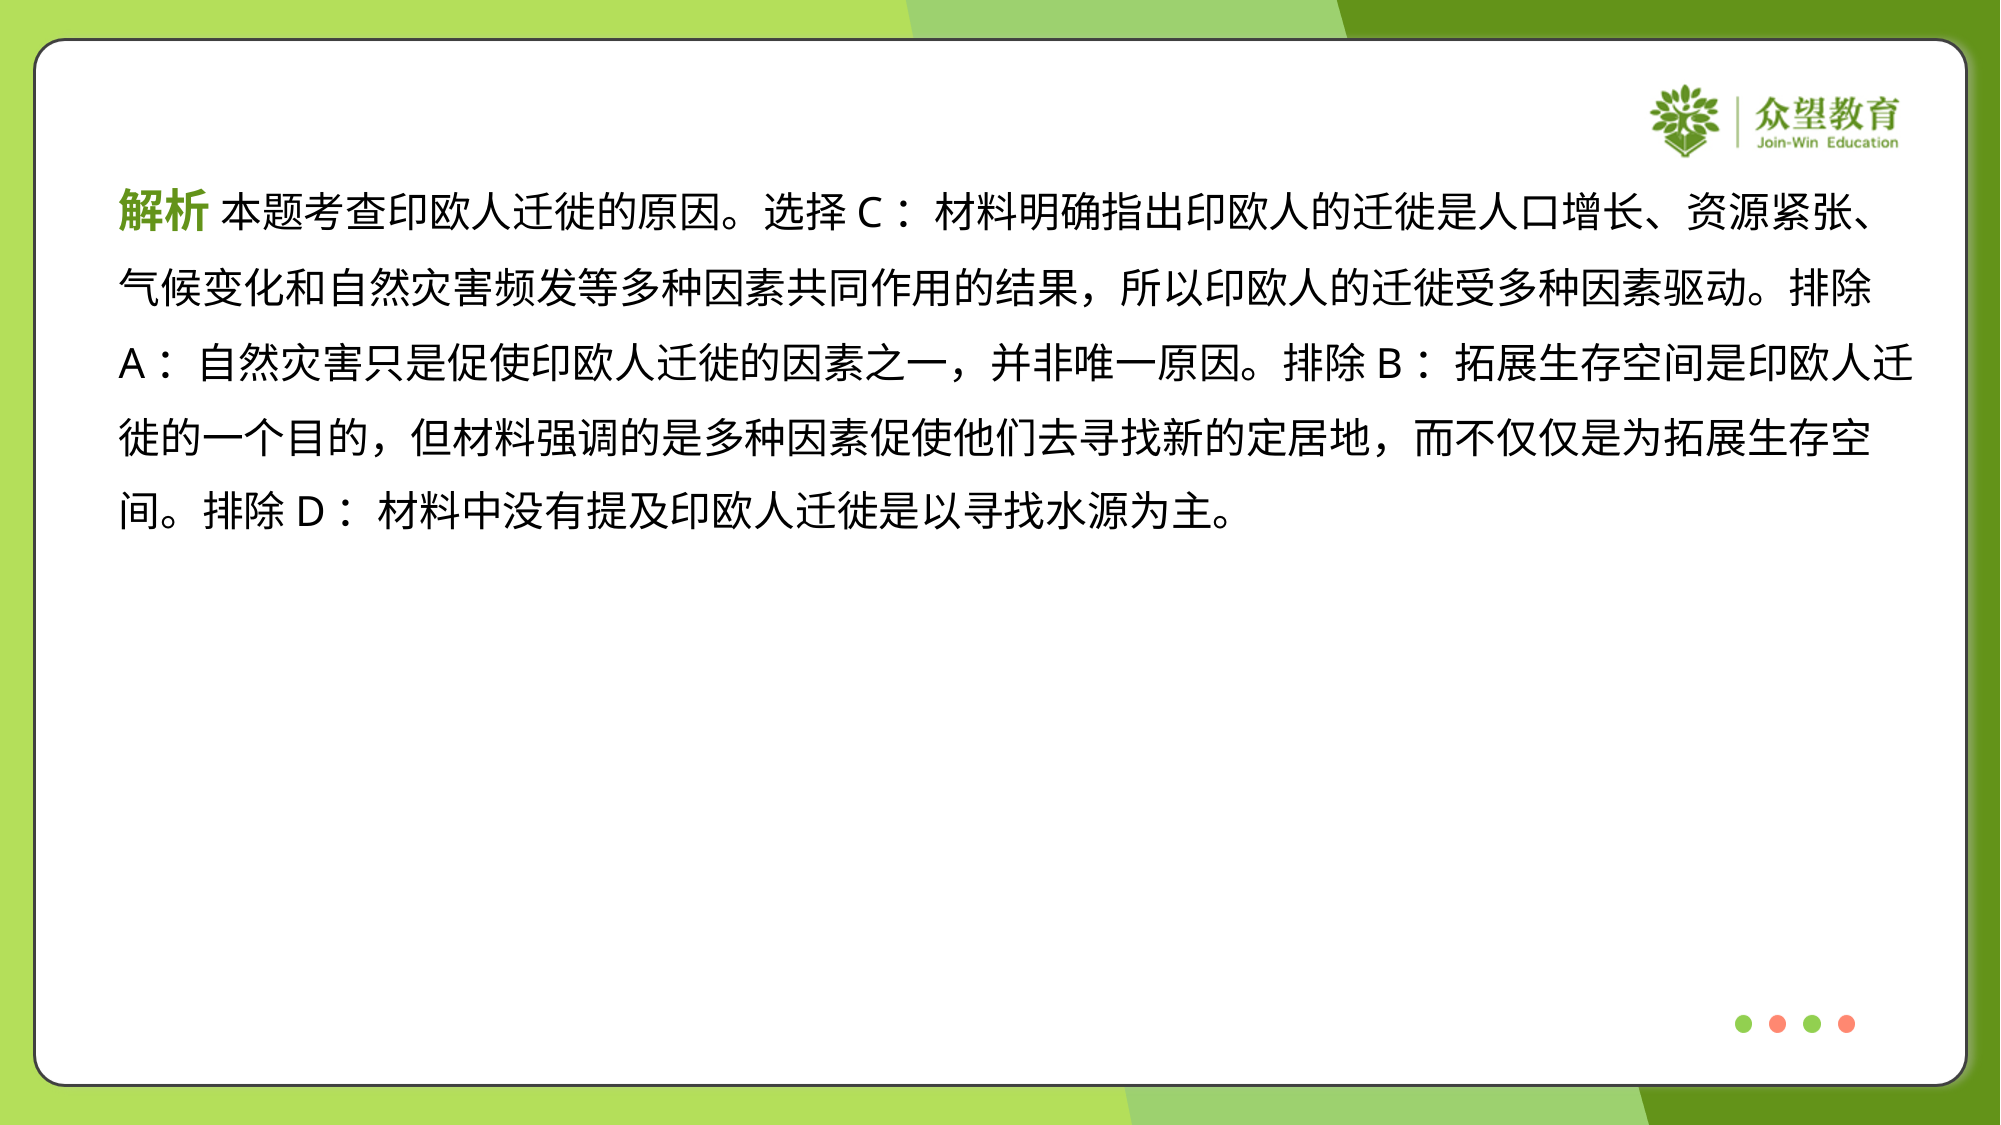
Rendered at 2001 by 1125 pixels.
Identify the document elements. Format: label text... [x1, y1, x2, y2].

picture [0, 0, 2000, 1125]
text_box 解析 本题考查印欧人迁徙的原因。选择C：材料明确指出印欧人的迁徙是人口增长、资源紧张、 气候变化和自然灾害频发等多种因素共同作用的结果，所以印欧人的迁徙受多种因素驱动。排除 A：自然灾害只是促使印欧人迁徙的因素之一，并非唯一原因。排除B：拓展生存空间是印欧人迁 徙的一个目的，但材料强调的是多种因素促使他们去寻找新的定居地，而不仅仅是为拓展生存空 间。排除D：材料中没有提及印欧人迁徙是以寻找水源为主。 [118, 159, 1883, 527]
